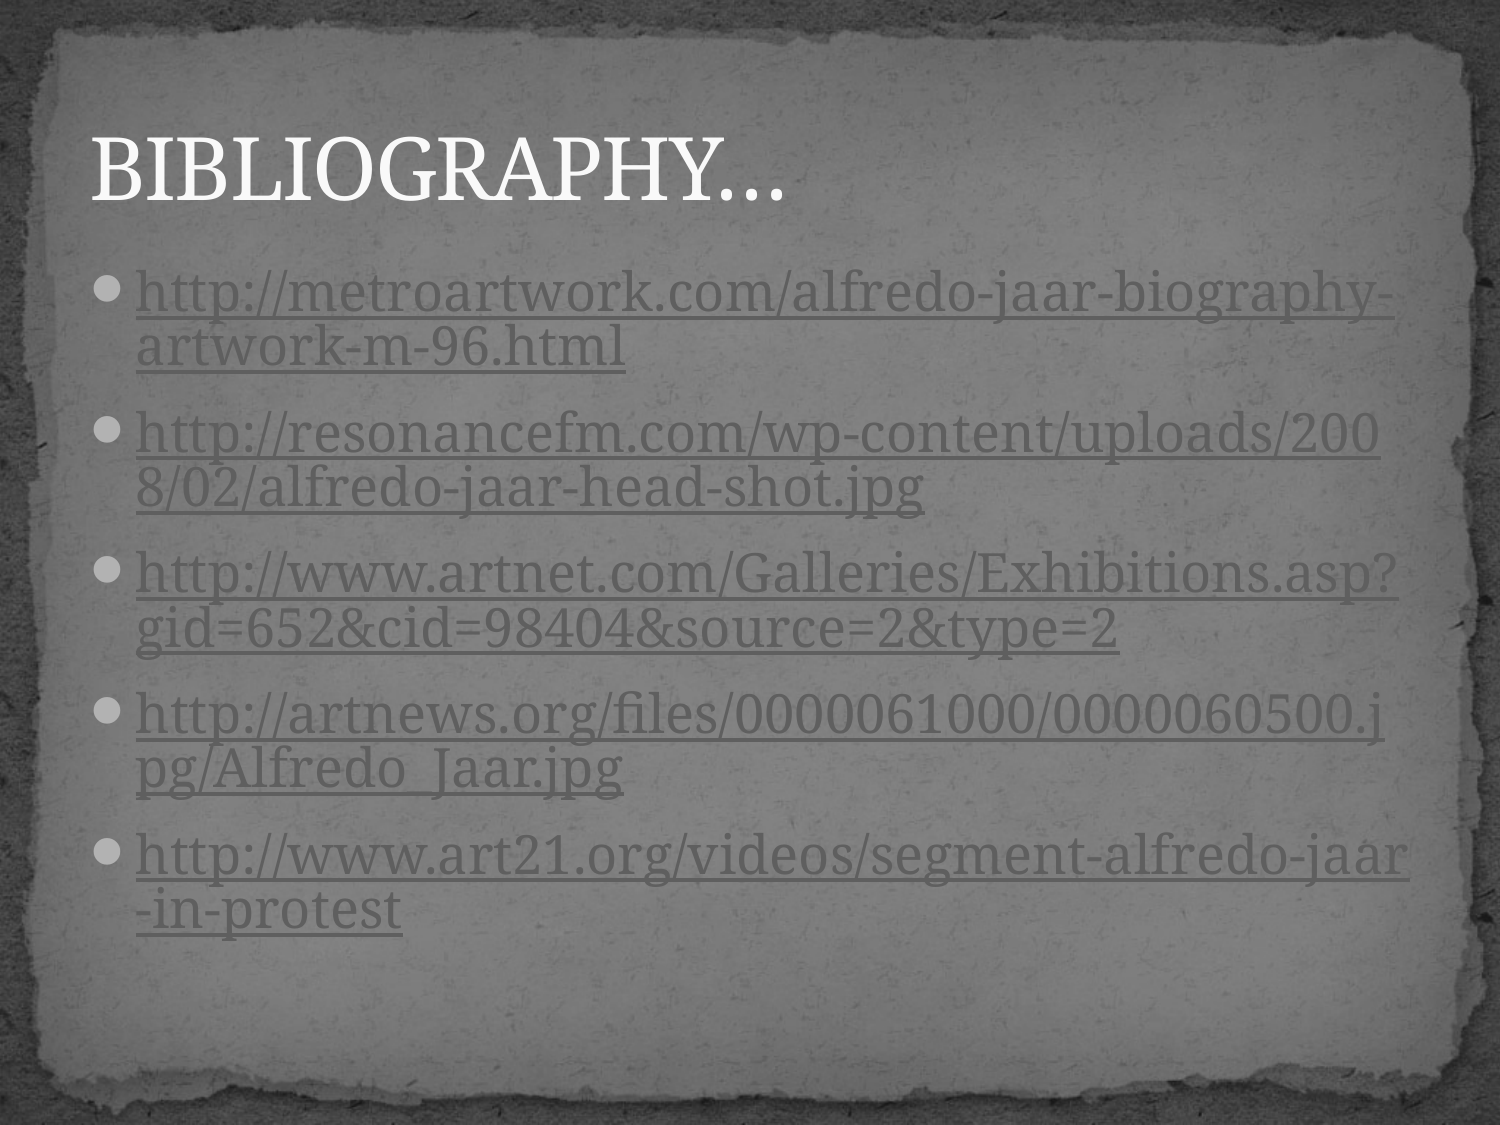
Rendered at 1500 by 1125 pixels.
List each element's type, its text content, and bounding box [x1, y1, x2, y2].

list http://metroartwork.com/alfredo-jaar-biography-artwork-m-96.html http://resonancefm.com/wp-content/uploads/2008/02/alfredo-jaar-head-shot.jpg http://www.artnet.com/Galleries/Exhibitions.asp?gid=652&cid=98404&source=2&type=2 http://artnews.org/files/0000061000/0000060500.jpg/Alfredo_Jaar.jpg http://www.art21.org/videos/segment-alfredo-jaar-in-protest [75, 249, 1425, 1000]
title BIBLIOGRAPHY… [74, 24, 1425, 225]
